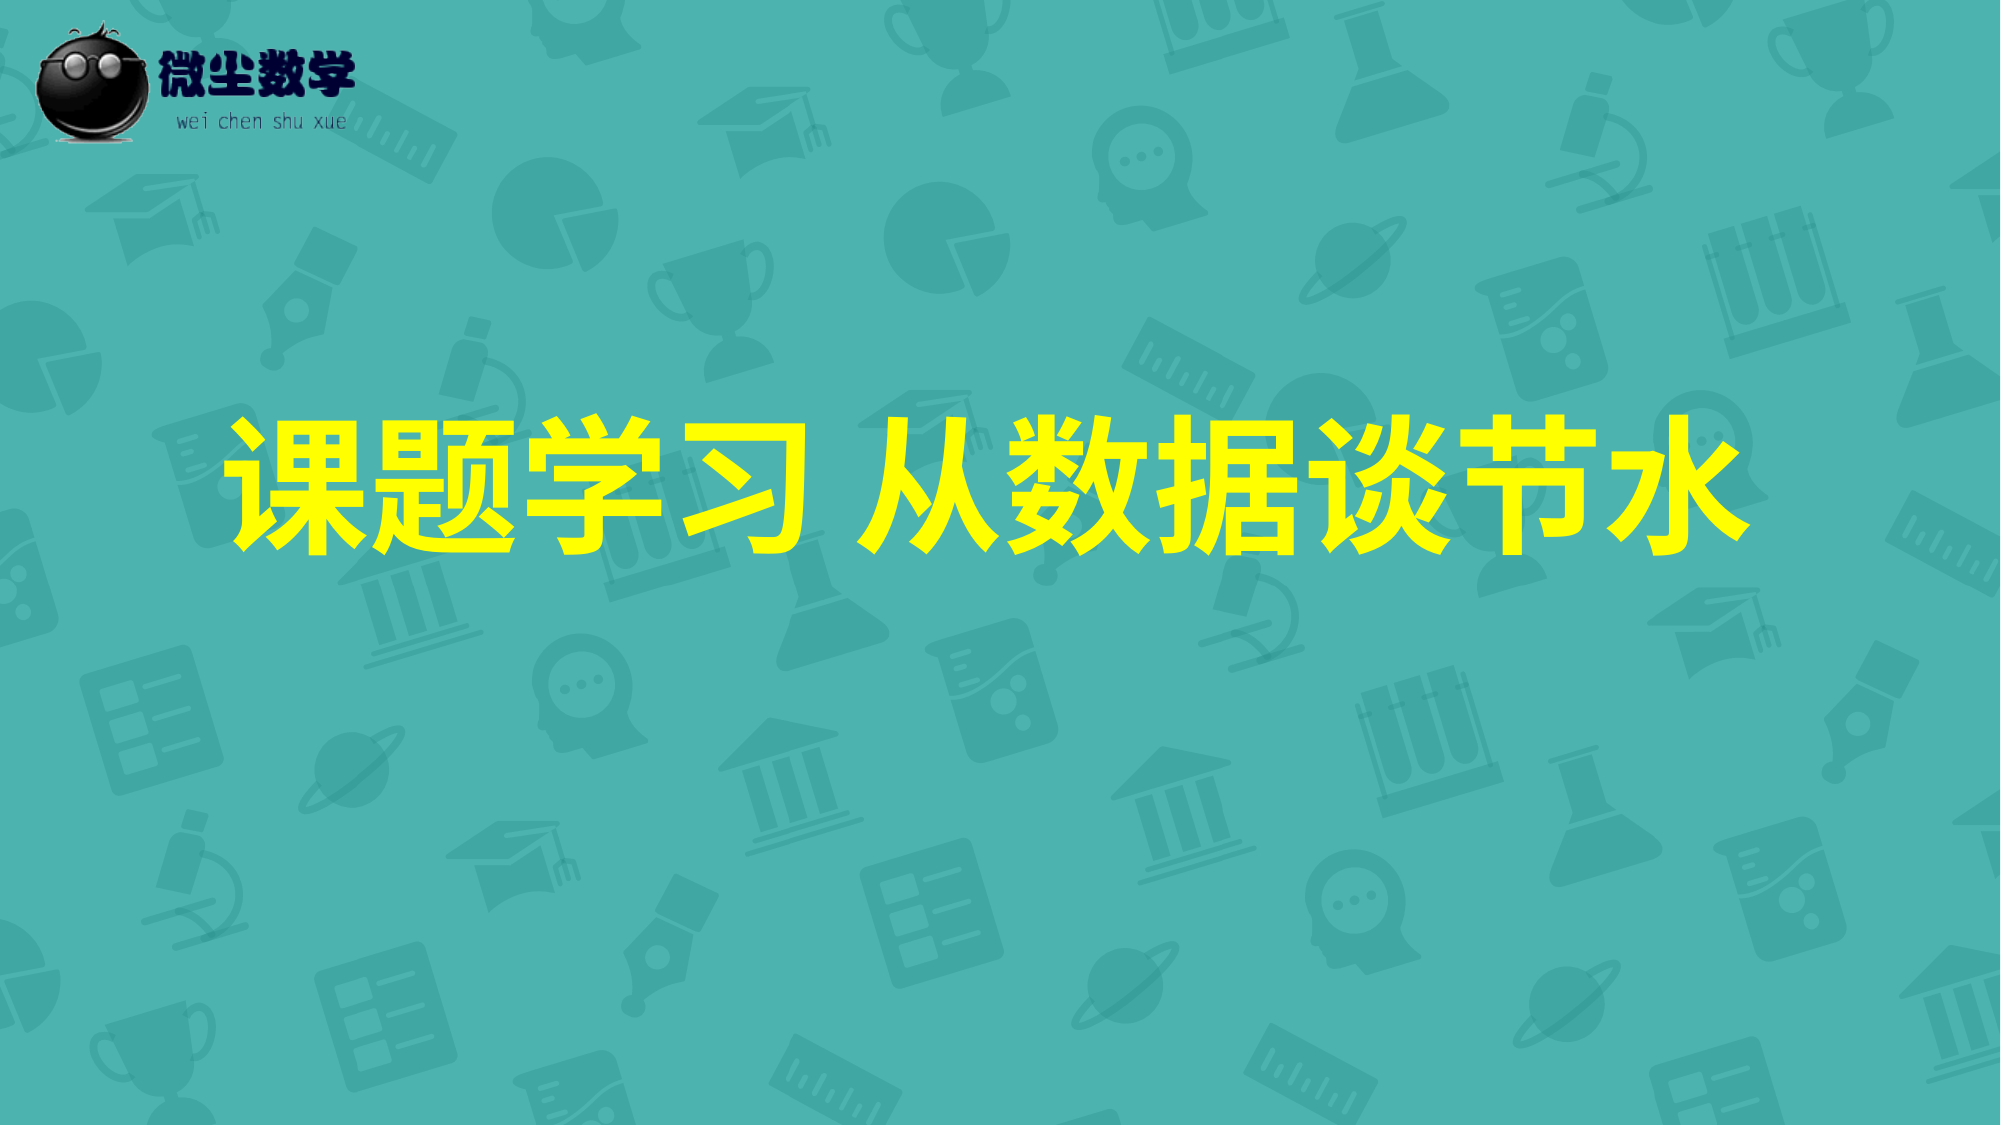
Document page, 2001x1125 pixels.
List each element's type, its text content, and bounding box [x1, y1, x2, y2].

picture [0, 0, 2001, 1125]
text_box 课题学习 从数据谈节水 [0, 385, 1973, 580]
